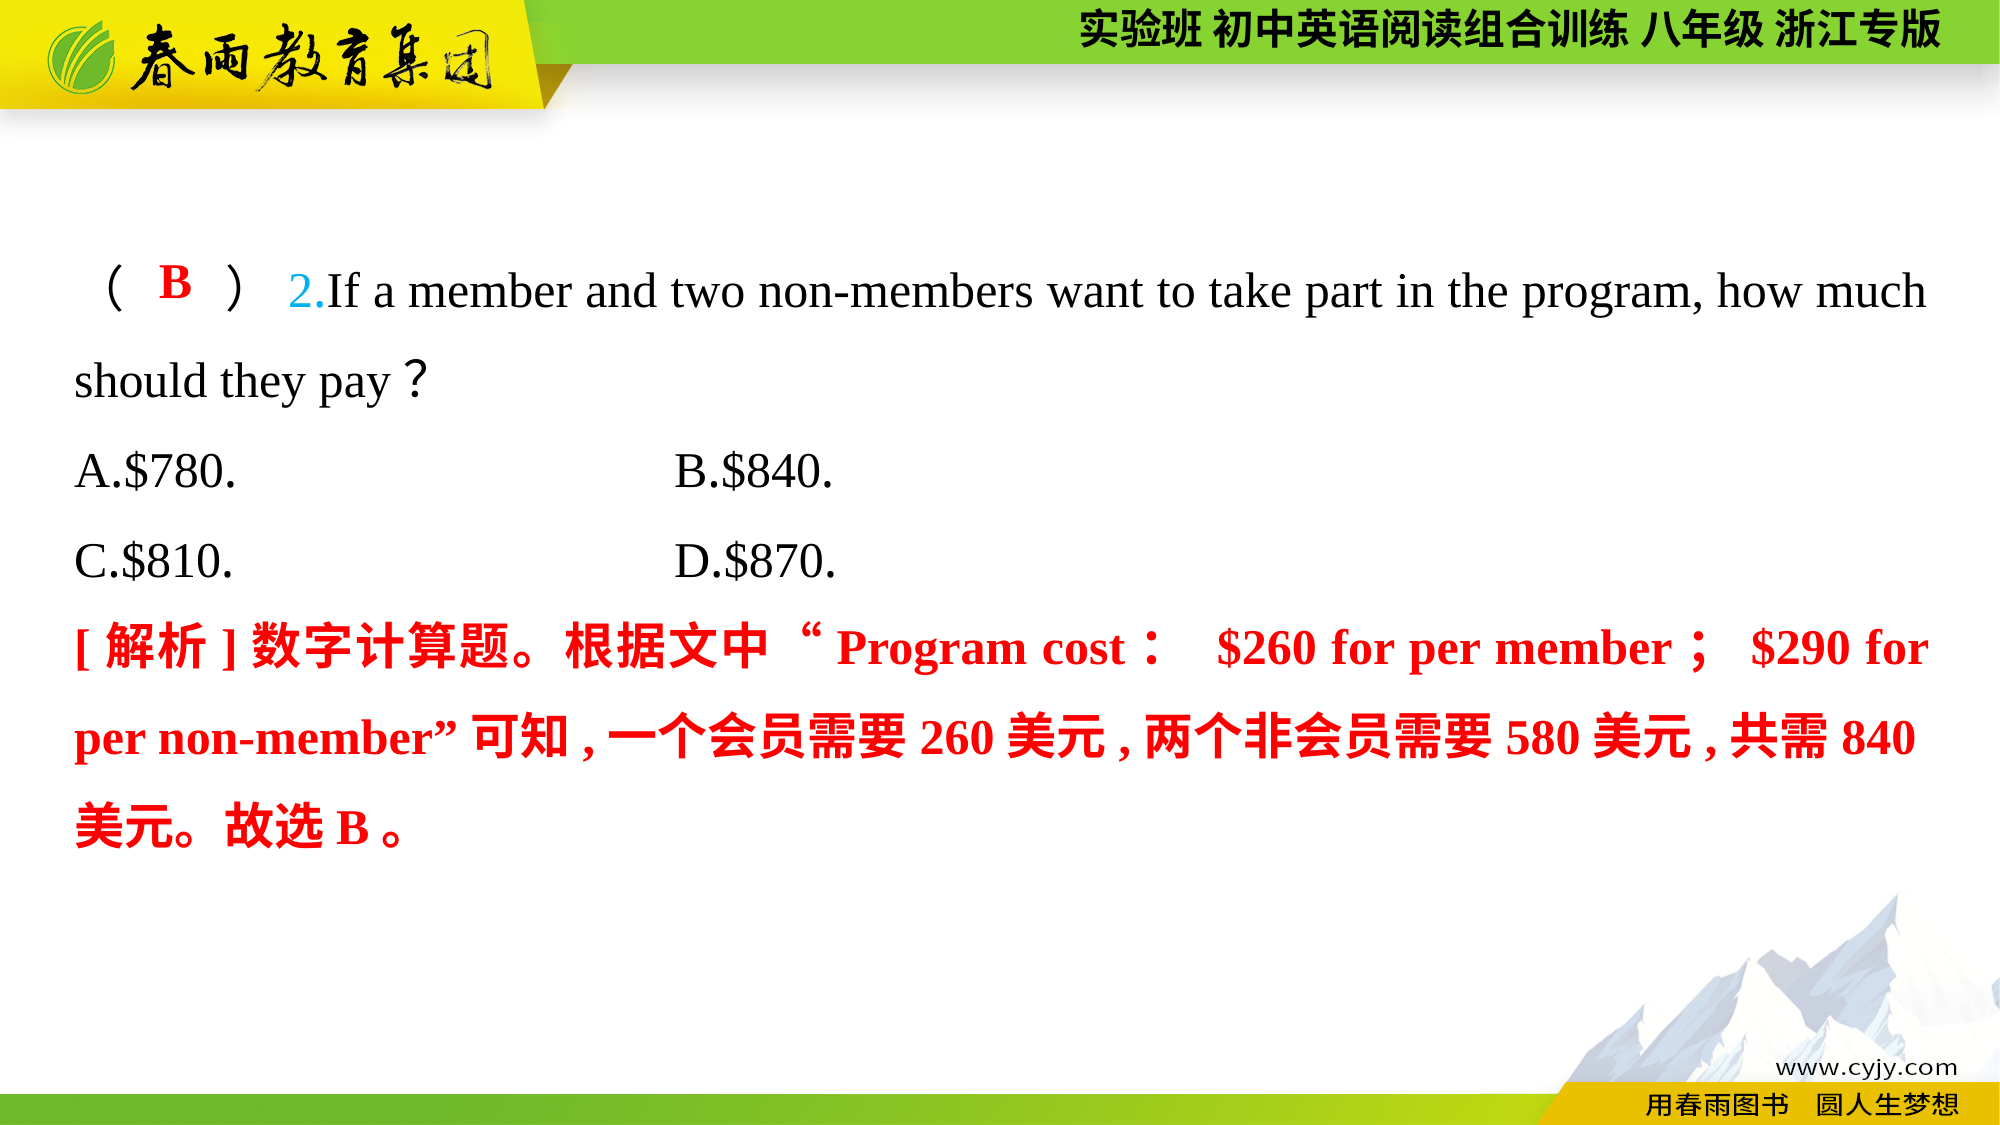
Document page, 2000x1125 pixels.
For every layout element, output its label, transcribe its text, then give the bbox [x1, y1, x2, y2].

text_box [解析]数字计算题。根据文中“Program cost： $260 for per member；$290 for per non-member”可知,一个会员需要260美元,两个非会员需要580美元,共需840美元。故选B。 [59, 588, 1944, 863]
text_box B [143, 240, 207, 316]
list （ ）2.If a member and two non-members want to take part in the program, how much should they pay？ A.$780. B.$840. C.$810. D.$870. [59, 219, 1944, 588]
picture [0, 0, 2000, 1125]
